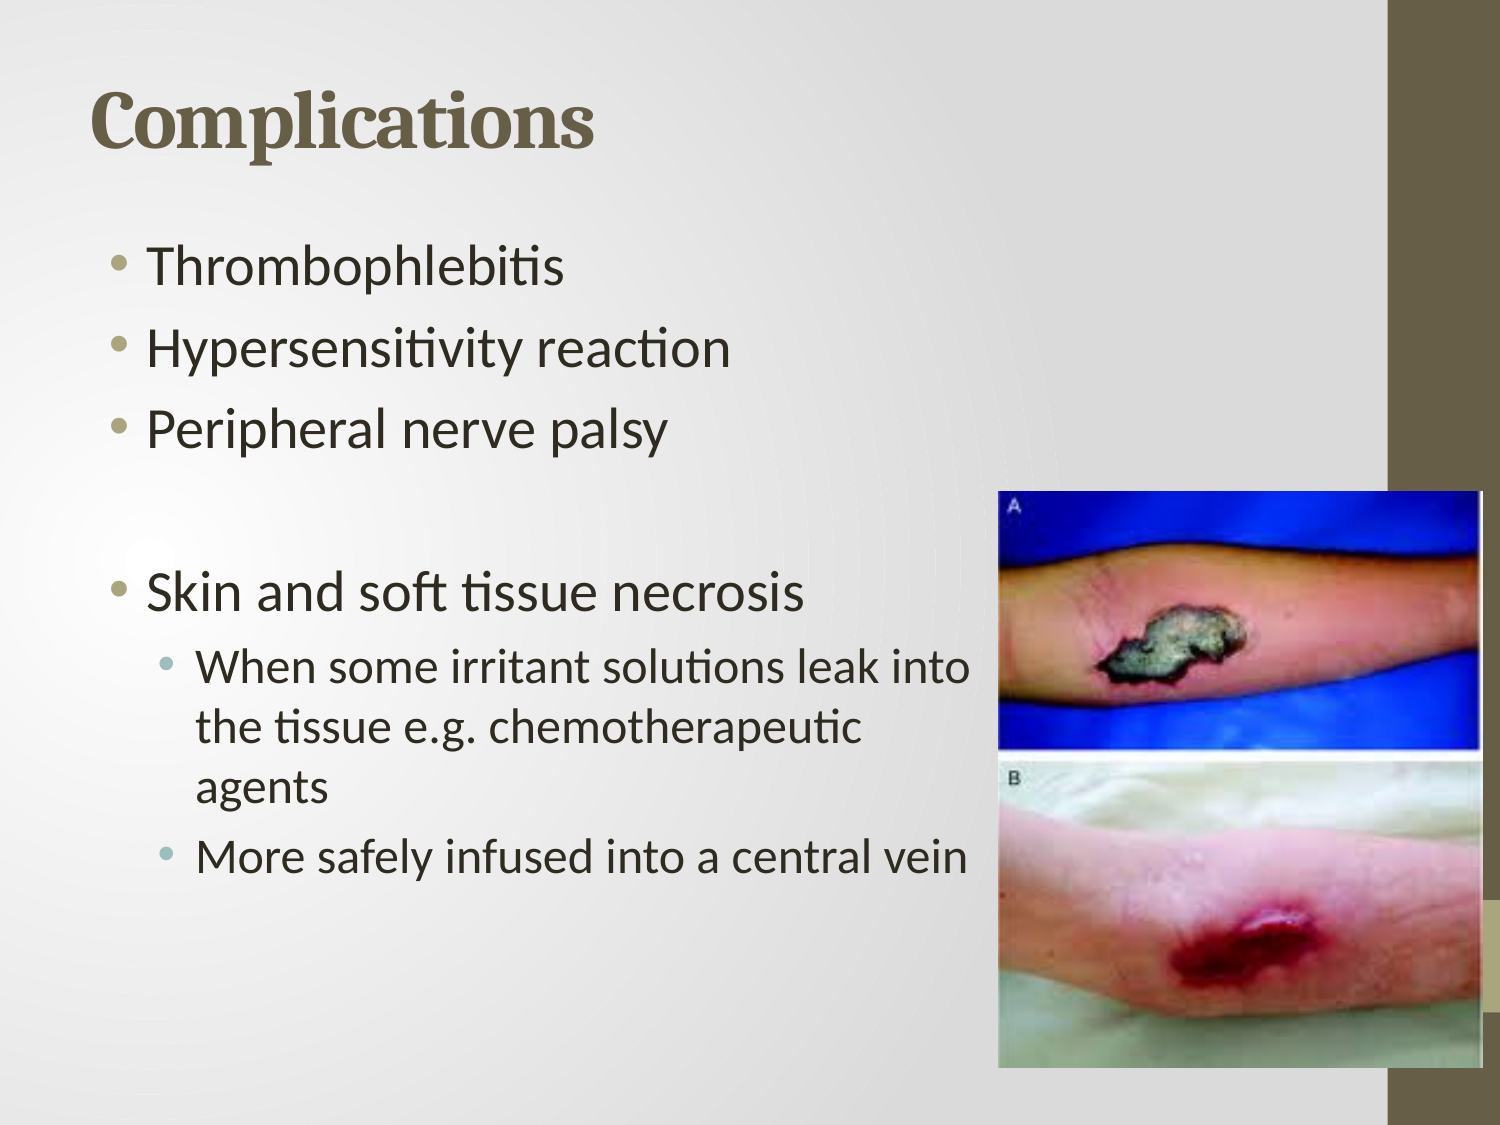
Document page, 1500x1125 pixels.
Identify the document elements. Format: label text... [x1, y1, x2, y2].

picture [997, 491, 1483, 1069]
list Thrombophlebitis Hypersensitivity reaction Peripheral nerve palsy Skin and soft tissue necrosis When some irritant solutions leak into the tissue e.g. chemotherapeutic agents More safely infused into a central vein [75, 219, 987, 1050]
title Complications [75, 45, 1353, 185]
